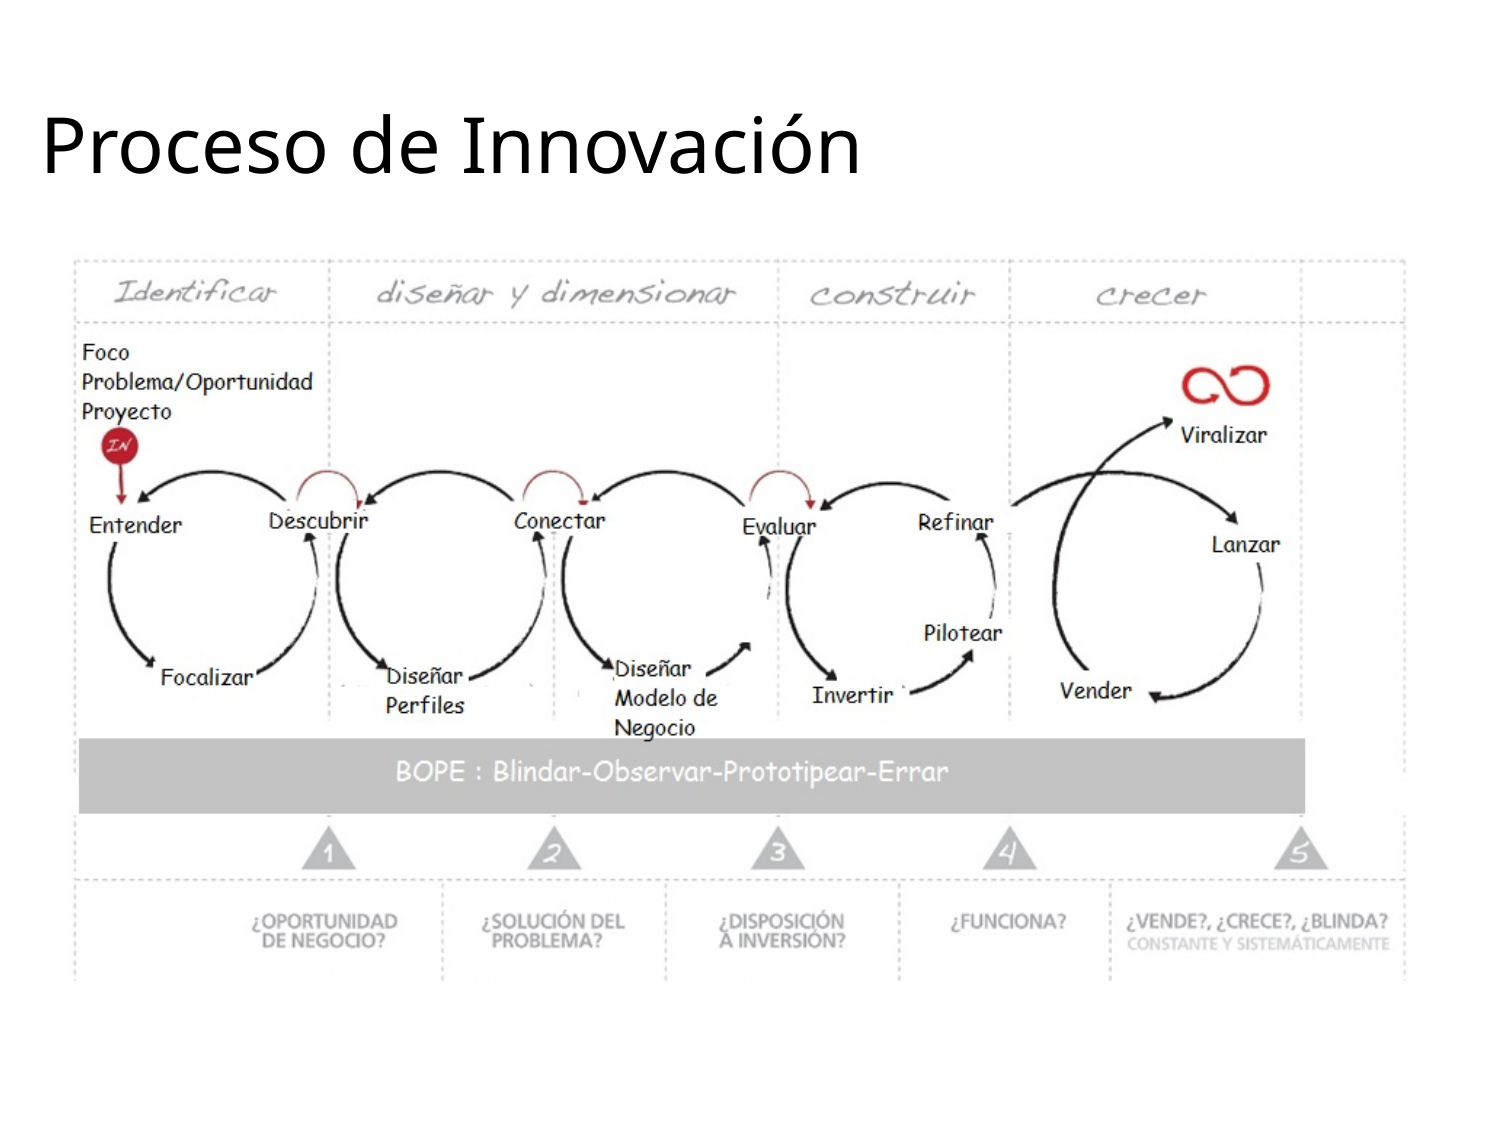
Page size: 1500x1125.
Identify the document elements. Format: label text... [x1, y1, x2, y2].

picture [69, 251, 1413, 981]
text_box Proceso de Innovación [25, 87, 1428, 197]
